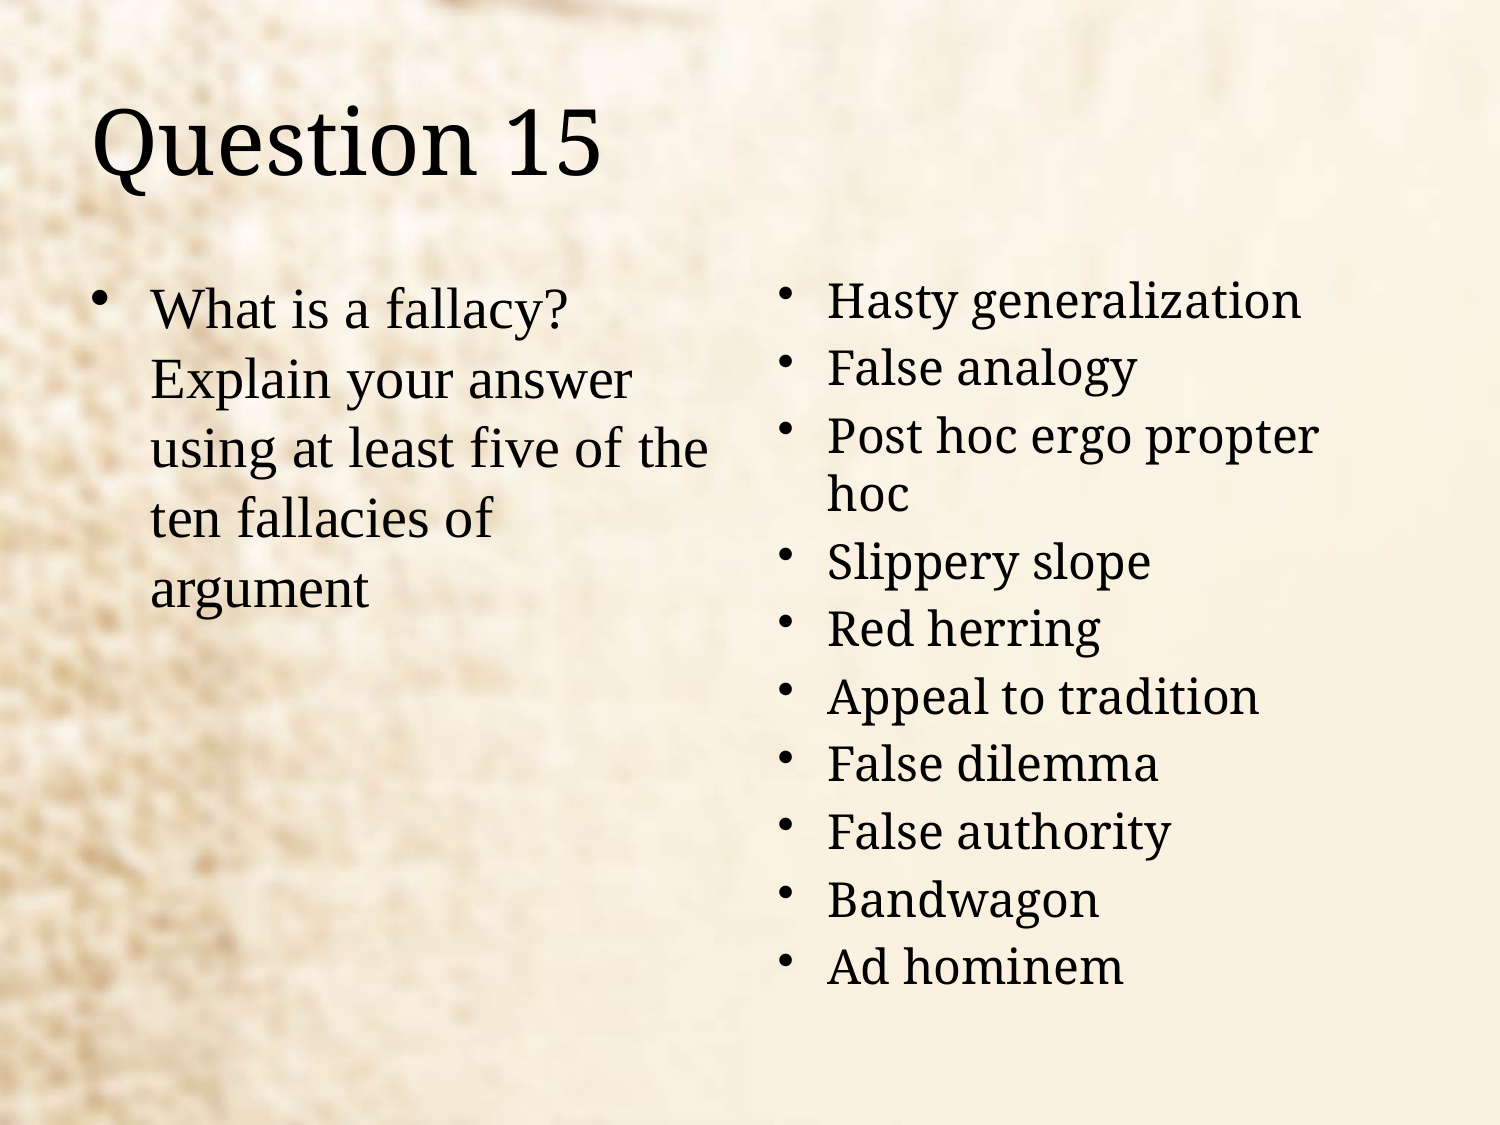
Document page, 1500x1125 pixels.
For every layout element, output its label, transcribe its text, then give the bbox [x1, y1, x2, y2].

title Question 15 [74, 44, 1426, 233]
list What is a fallacy? Explain your answer using at least five of the ten fallacies of argument [74, 262, 738, 1006]
picture [0, 0, 1500, 1125]
list Hasty generalization False analogy Post hoc ergo propter hoc Slippery slope Red herring Appeal to tradition False dilemma False authority Bandwagon Ad hominem [762, 262, 1426, 1006]
